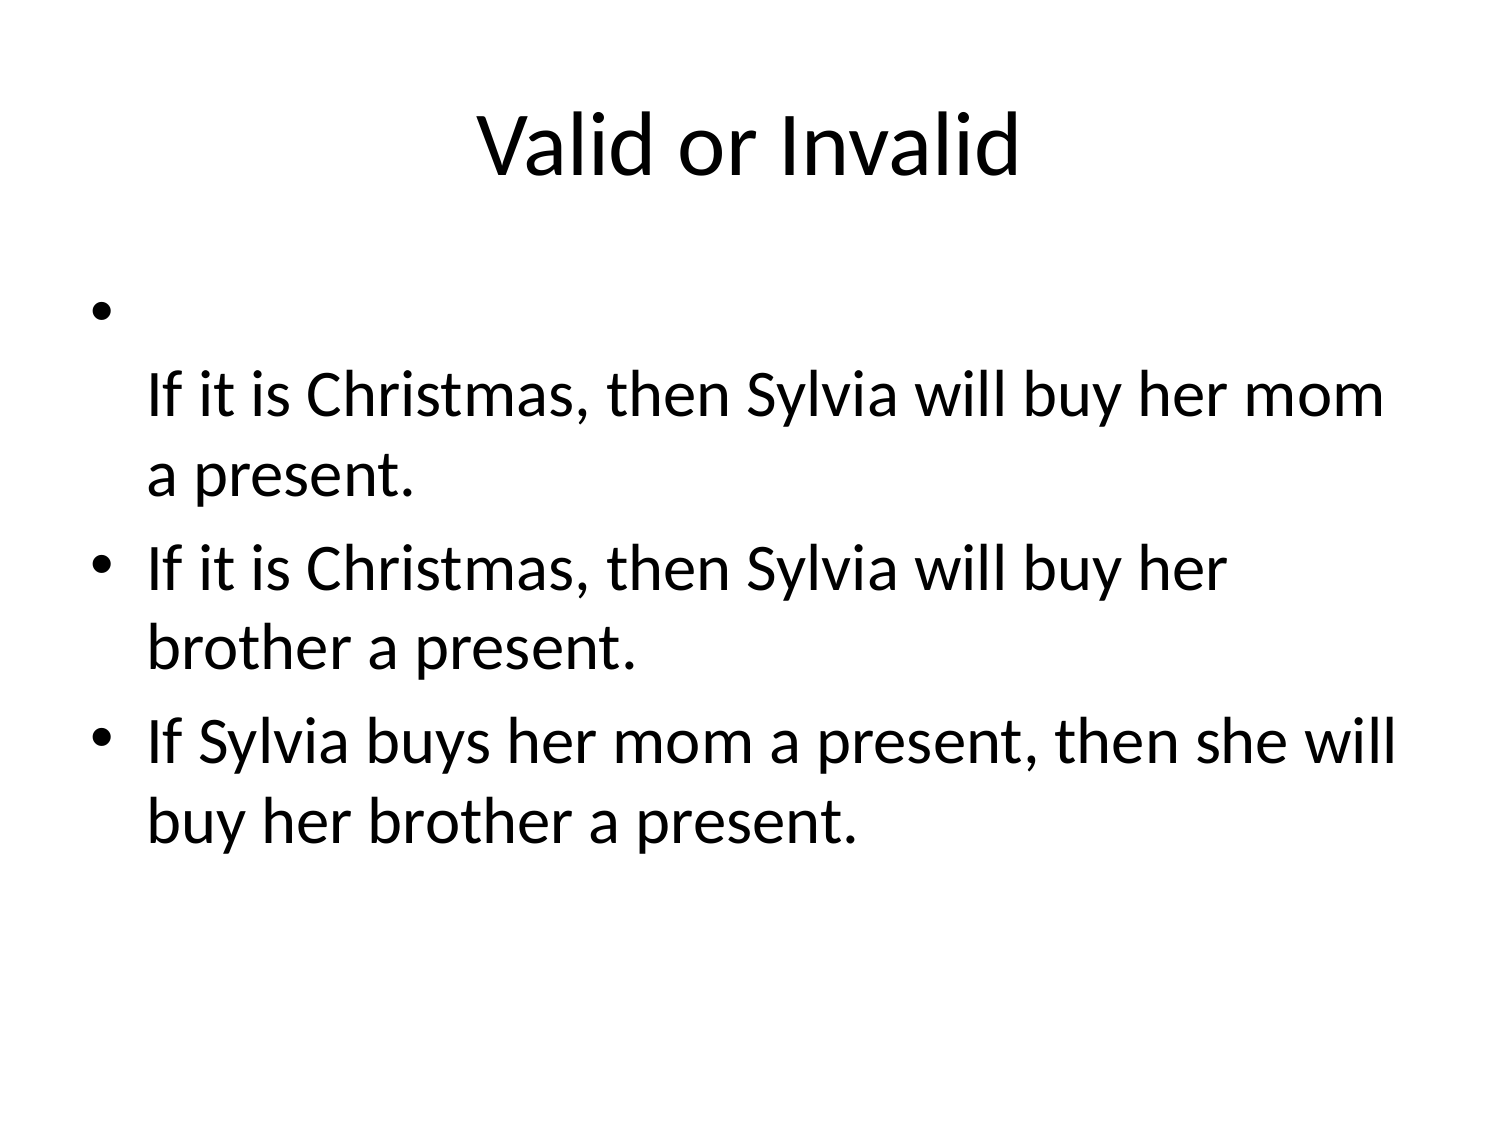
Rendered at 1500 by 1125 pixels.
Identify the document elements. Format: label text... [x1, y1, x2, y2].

title Valid or Invalid [75, 45, 1425, 233]
list If it is Christmas, then Sylvia will buy her mom a present. If it is Christmas, then Sylvia will buy her brother a present. If Sylvia buys her mom a present, then she will buy her brother a present. [75, 262, 1425, 1005]
